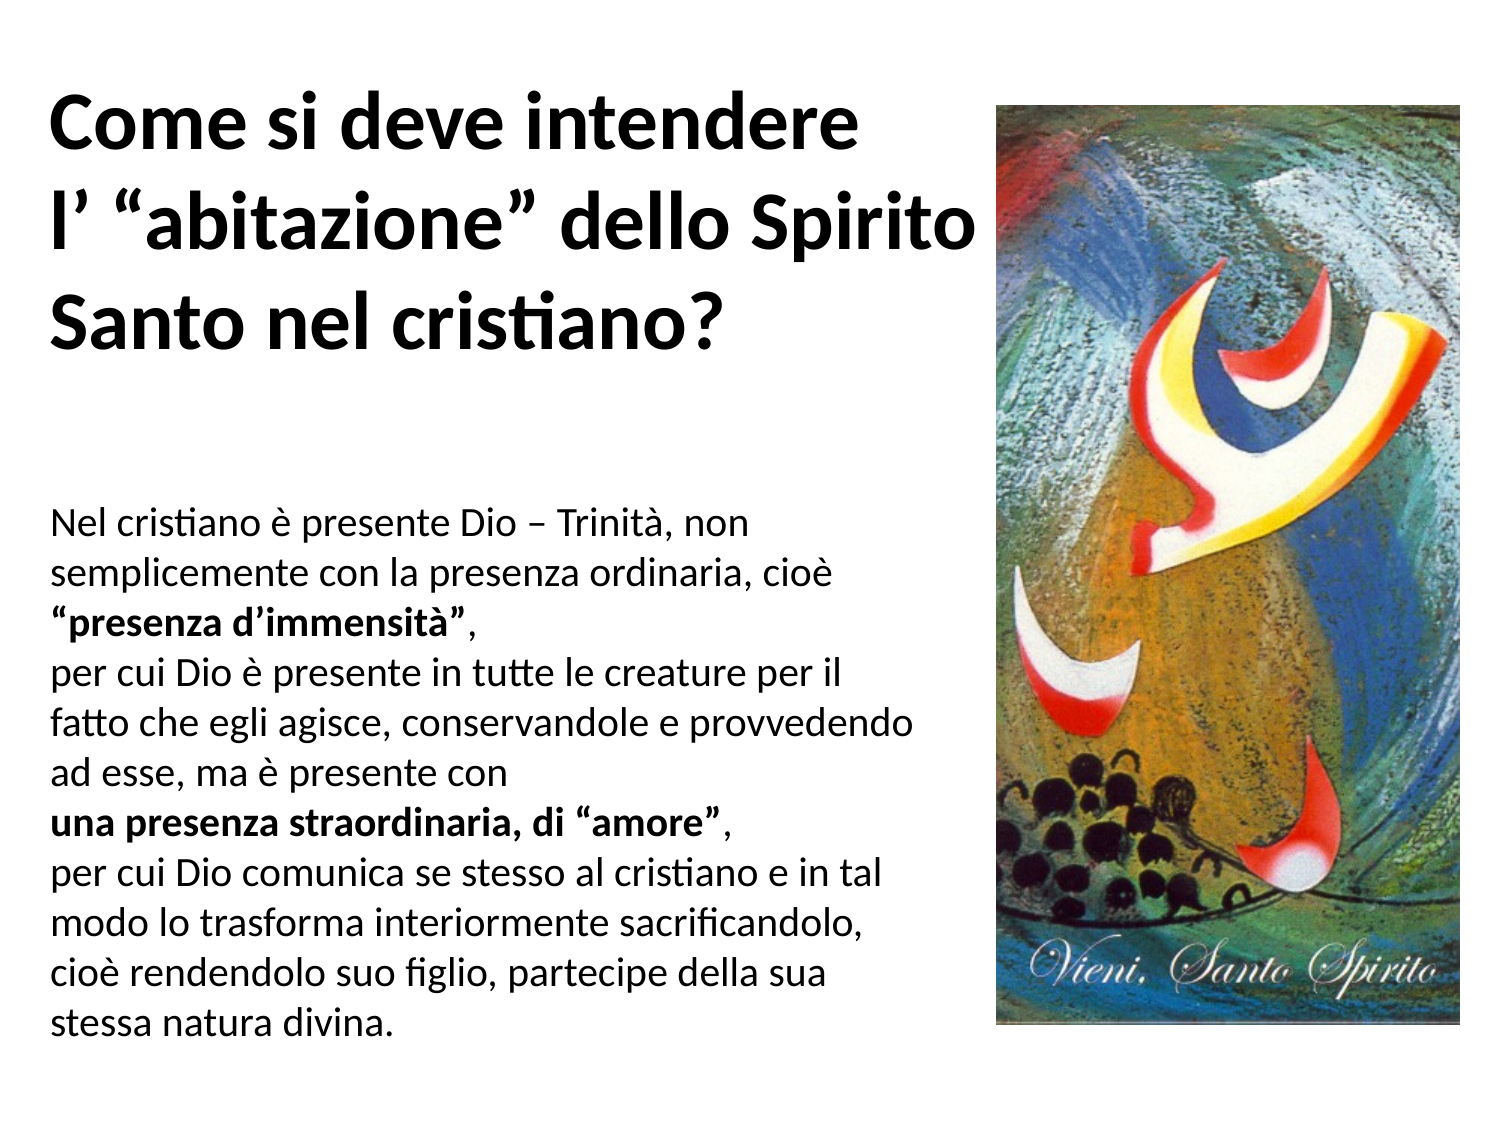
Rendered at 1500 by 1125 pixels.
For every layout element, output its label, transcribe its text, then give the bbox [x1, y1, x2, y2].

text_box Nel cristiano è presente Dio – Trinità, non semplicemente con la presenza ordinaria, cioè “presenza d’immensità”, per cui Dio è presente in tutte le creature per il fatto che egli agisce, conservandole e provvedendo ad esse, ma è presente con una presenza straordinaria, di “amore”, per cui Dio comunica se stesso al cristiano e in tal modo lo trasforma interiormente sacrificandolo, cioè rendendolo suo figlio, partecipe della sua stessa natura divina. [35, 486, 938, 1052]
text_box Come si deve intendere l’ “abitazione” dello Spirito Santo nel cristiano? [35, 58, 1043, 374]
picture [995, 105, 1460, 1026]
